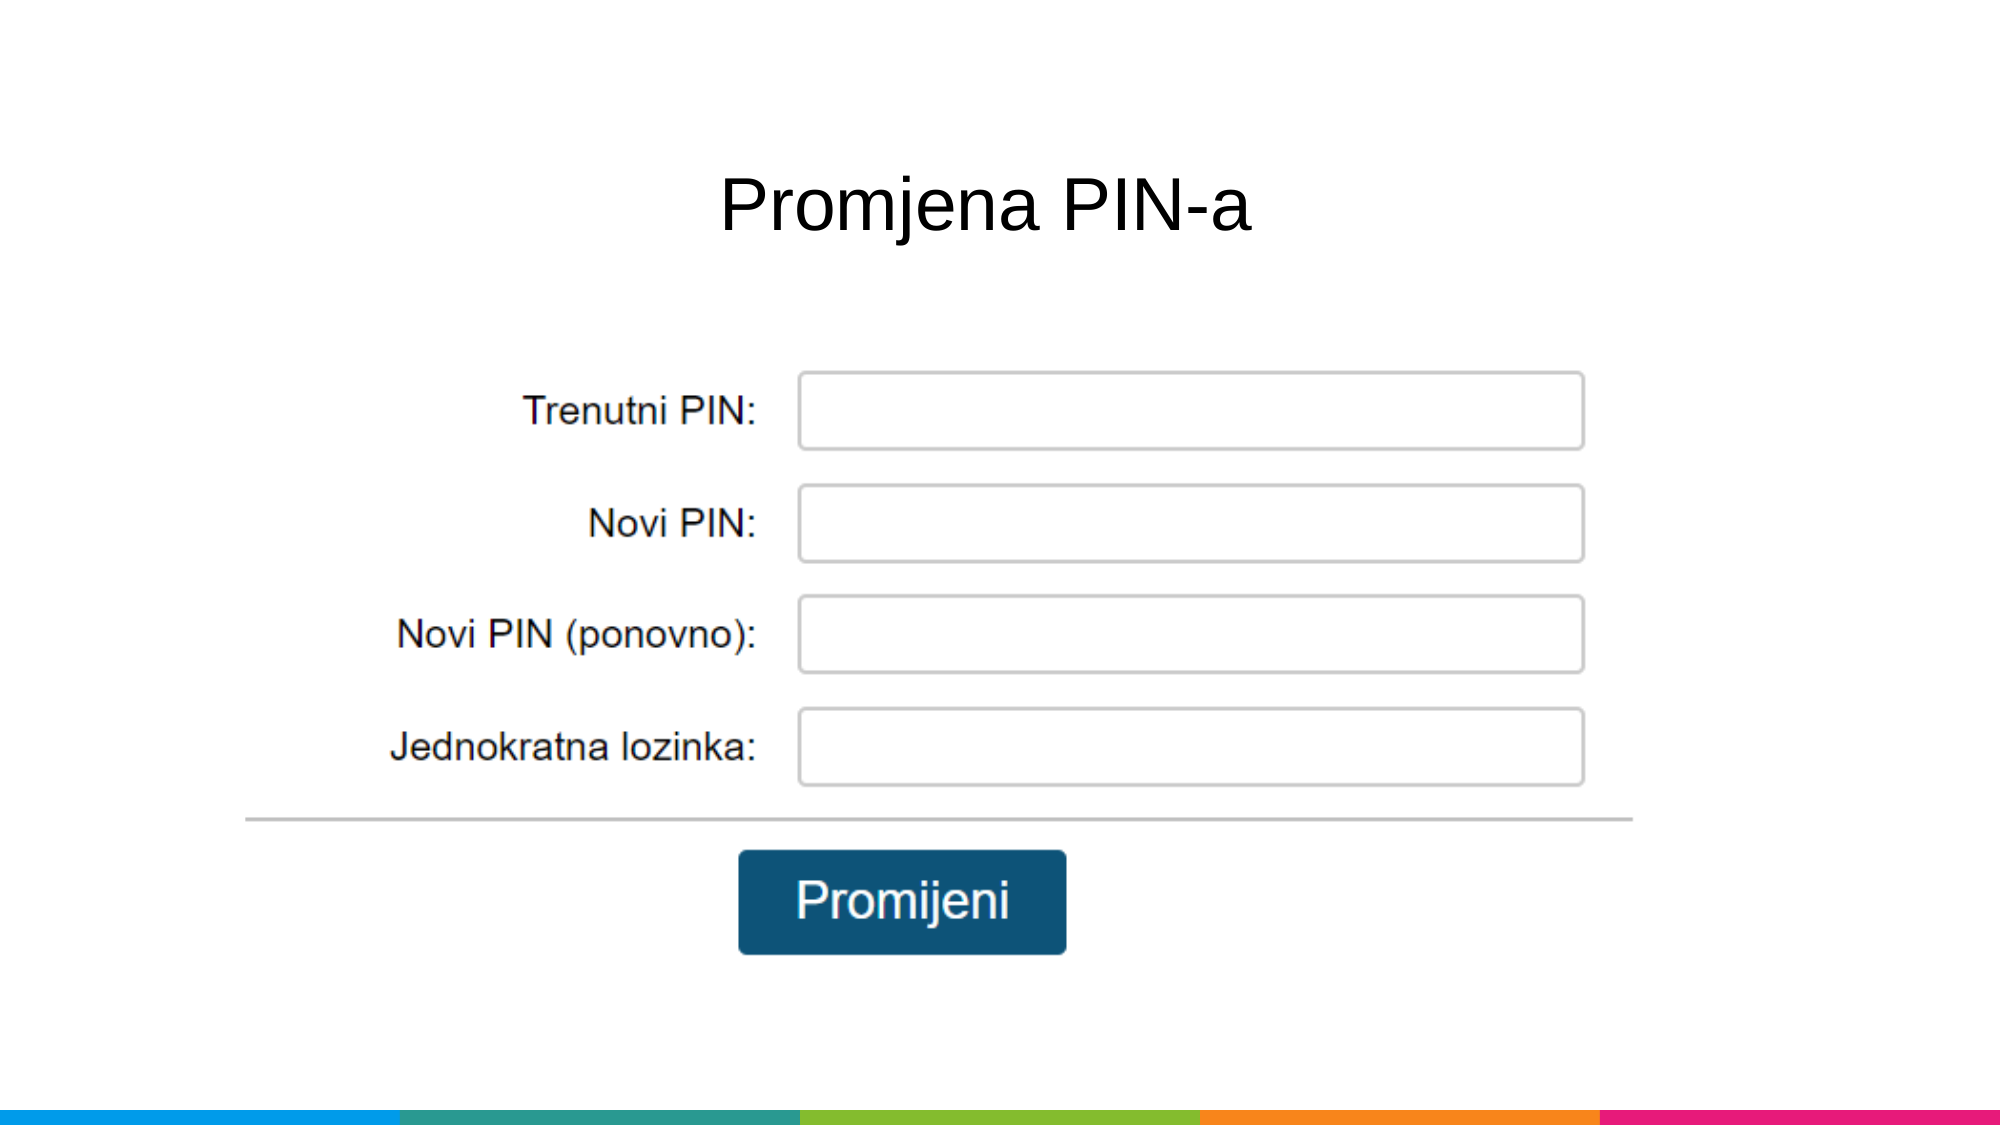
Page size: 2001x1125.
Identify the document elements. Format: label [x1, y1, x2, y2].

text_box [244, 147, 1681, 1026]
